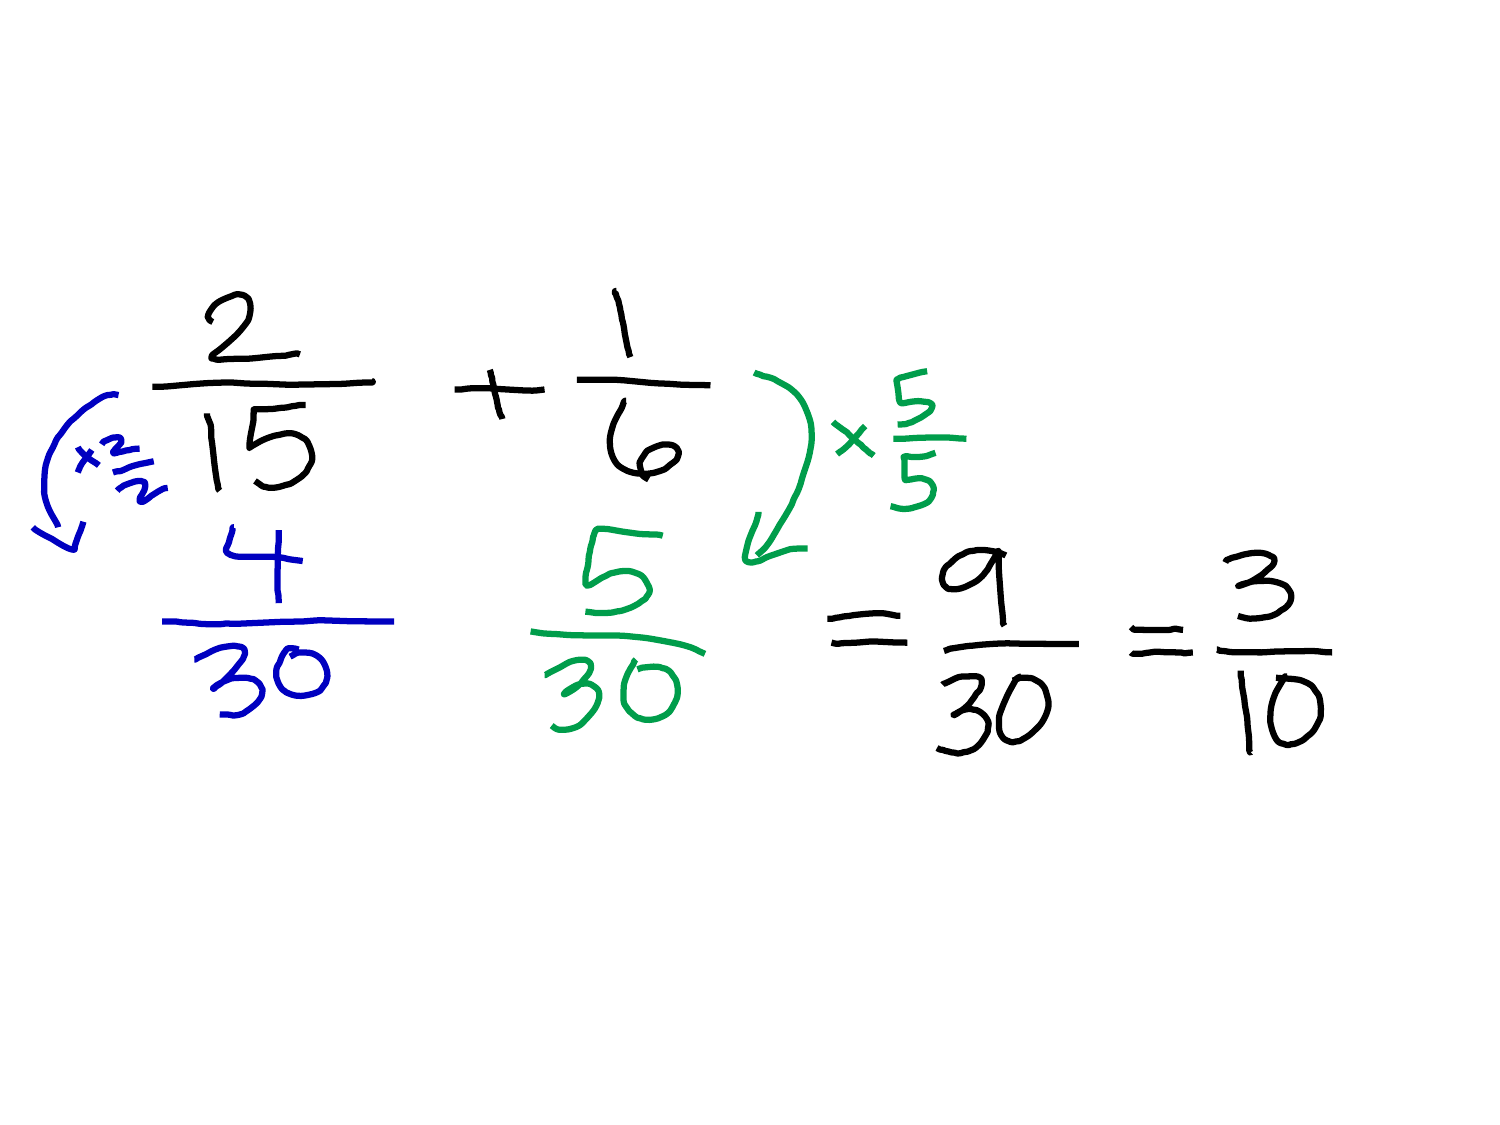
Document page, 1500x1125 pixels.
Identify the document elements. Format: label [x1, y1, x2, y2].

text_box [32, 521, 85, 551]
text_box [831, 640, 908, 645]
text_box [1130, 650, 1193, 655]
text_box [827, 612, 901, 620]
text_box [893, 436, 967, 440]
text_box [276, 530, 280, 604]
text_box [936, 675, 990, 755]
text_box [943, 642, 1079, 652]
text_box [608, 399, 680, 481]
text_box [454, 387, 493, 391]
text_box [622, 658, 679, 721]
text_box [584, 527, 663, 614]
text_box [895, 370, 934, 426]
text_box [194, 644, 264, 717]
text_box [101, 436, 140, 455]
text_box [890, 452, 936, 510]
text_box [275, 647, 329, 697]
text_box [43, 393, 119, 524]
text_box [489, 369, 504, 420]
text_box [77, 449, 93, 473]
text_box [1239, 670, 1252, 754]
text_box [753, 371, 813, 527]
text_box [544, 658, 601, 731]
text_box [998, 675, 1050, 744]
text_box [854, 439, 875, 457]
text_box [225, 526, 277, 558]
text_box [248, 404, 314, 489]
text_box [1224, 551, 1293, 620]
text_box [614, 290, 632, 358]
text_box [836, 425, 866, 455]
text_box [88, 456, 100, 467]
text_box [206, 413, 221, 492]
text_box [941, 549, 1007, 627]
text_box [77, 446, 87, 457]
text_box [530, 630, 706, 655]
text_box [279, 549, 303, 562]
text_box [832, 421, 853, 439]
text_box [162, 619, 395, 626]
text_box [744, 511, 808, 564]
text_box [152, 380, 374, 388]
text_box [206, 293, 301, 361]
text_box [116, 480, 168, 503]
text_box [576, 378, 711, 387]
text_box [1269, 675, 1322, 746]
text_box [112, 460, 154, 474]
text_box [495, 387, 545, 392]
text_box [1216, 648, 1333, 654]
text_box [1130, 626, 1184, 631]
